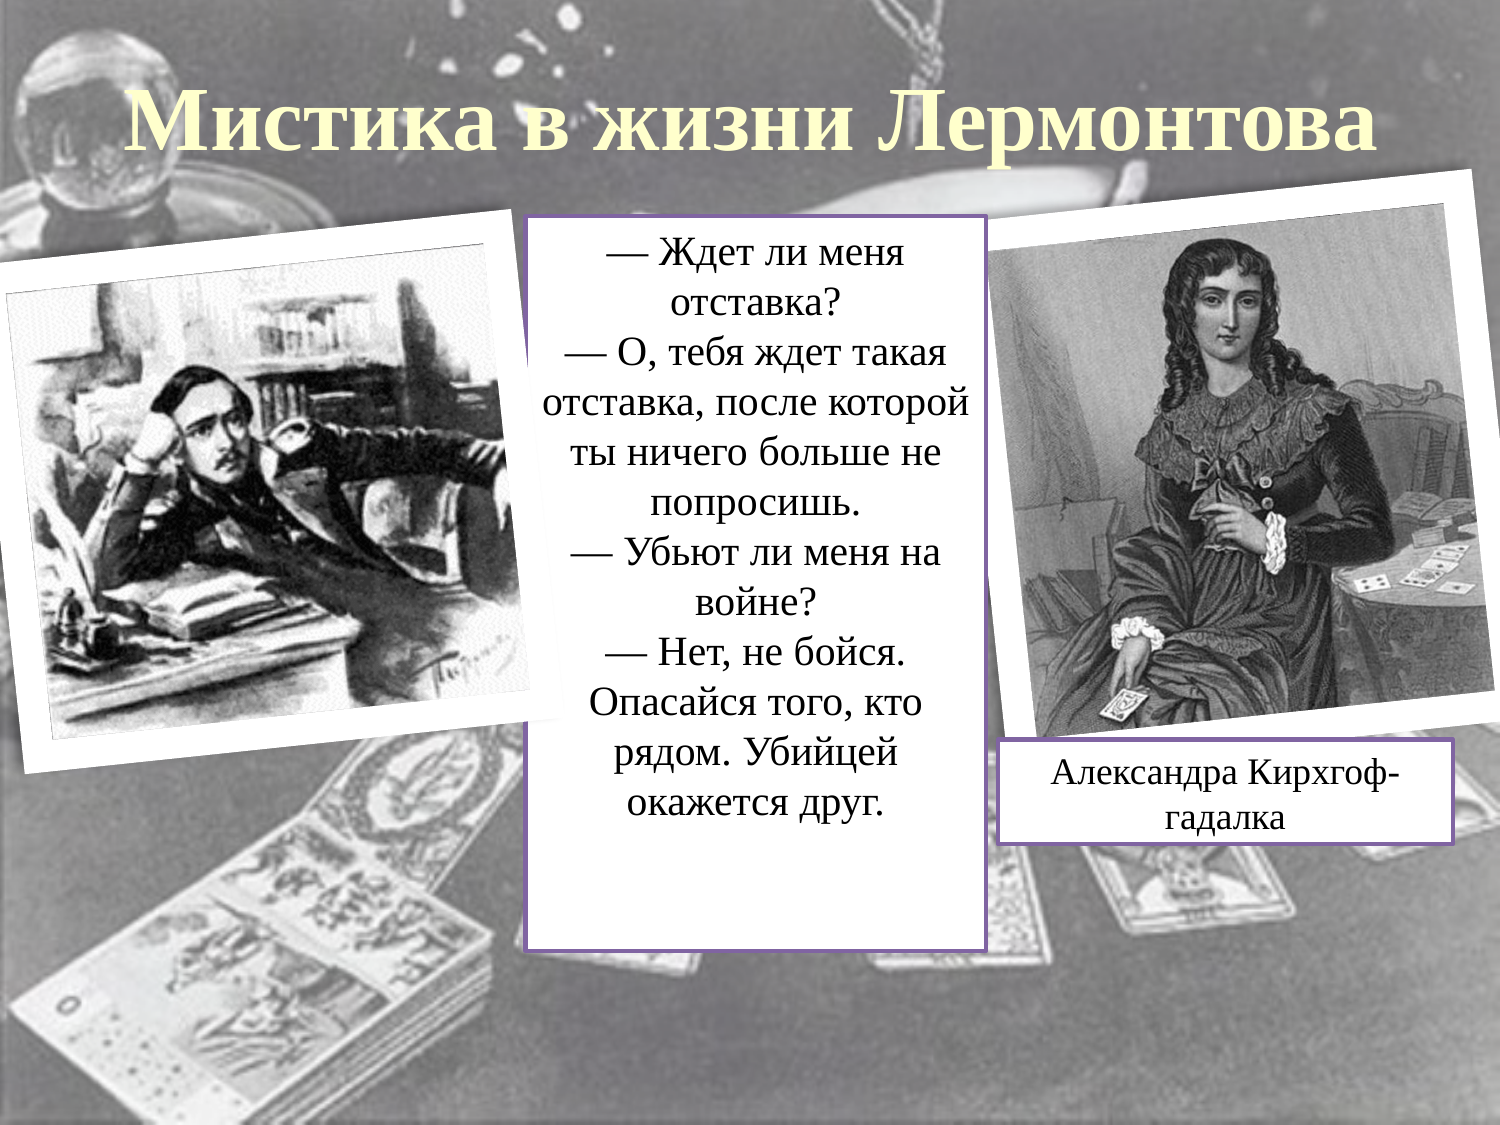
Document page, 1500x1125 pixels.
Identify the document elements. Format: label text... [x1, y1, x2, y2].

title Мистика в жизни Лермонтова [76, 30, 1428, 198]
text_box Александра Кирхгоф-гадалка [996, 737, 1455, 846]
picture [988, 205, 1494, 737]
text_box — Ждет ли меня отставка? — О, тебя ждет такая отставка, после которой ты ничего больше не попросишь. — Убьют ли меня на войне? — Нет, не бойся. Опасайся того, кто рядом. Убийцей окажется друг. [523, 214, 988, 953]
picture [7, 245, 530, 739]
